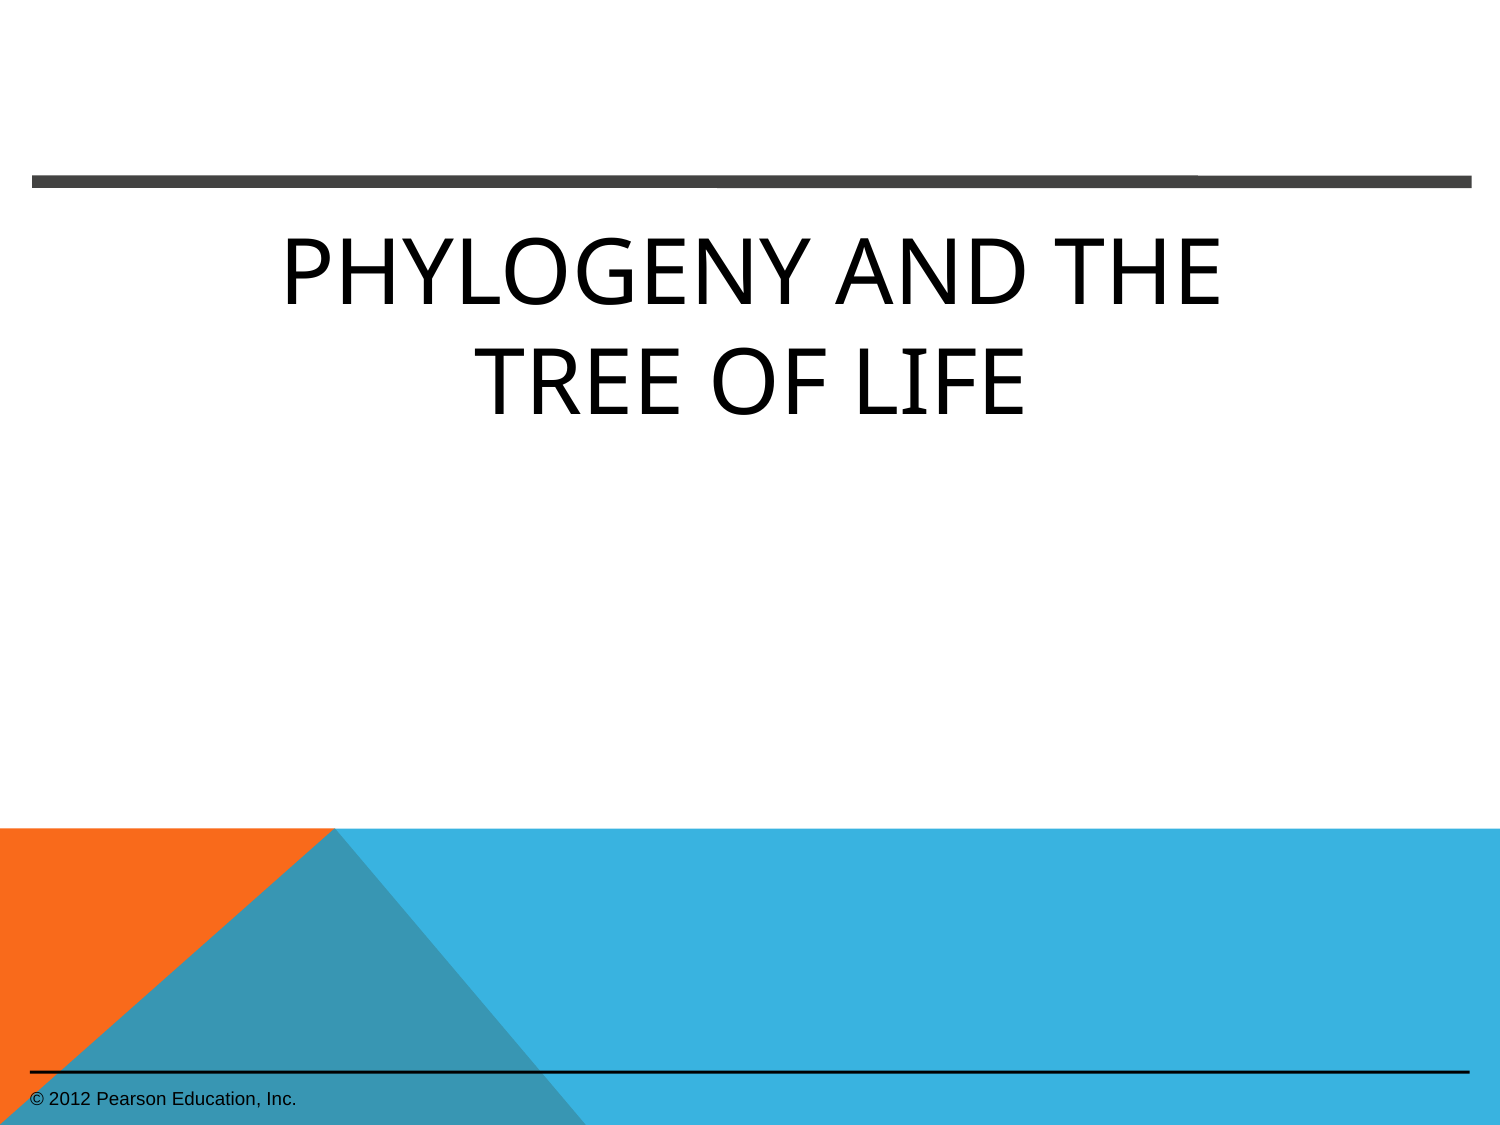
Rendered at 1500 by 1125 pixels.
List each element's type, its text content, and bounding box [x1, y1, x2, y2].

text_box © 2012 Pearson Education, Inc. [29, 1086, 1470, 1110]
list PHYLOGENY AND THE TREE OF LIFE [258, 205, 1246, 612]
